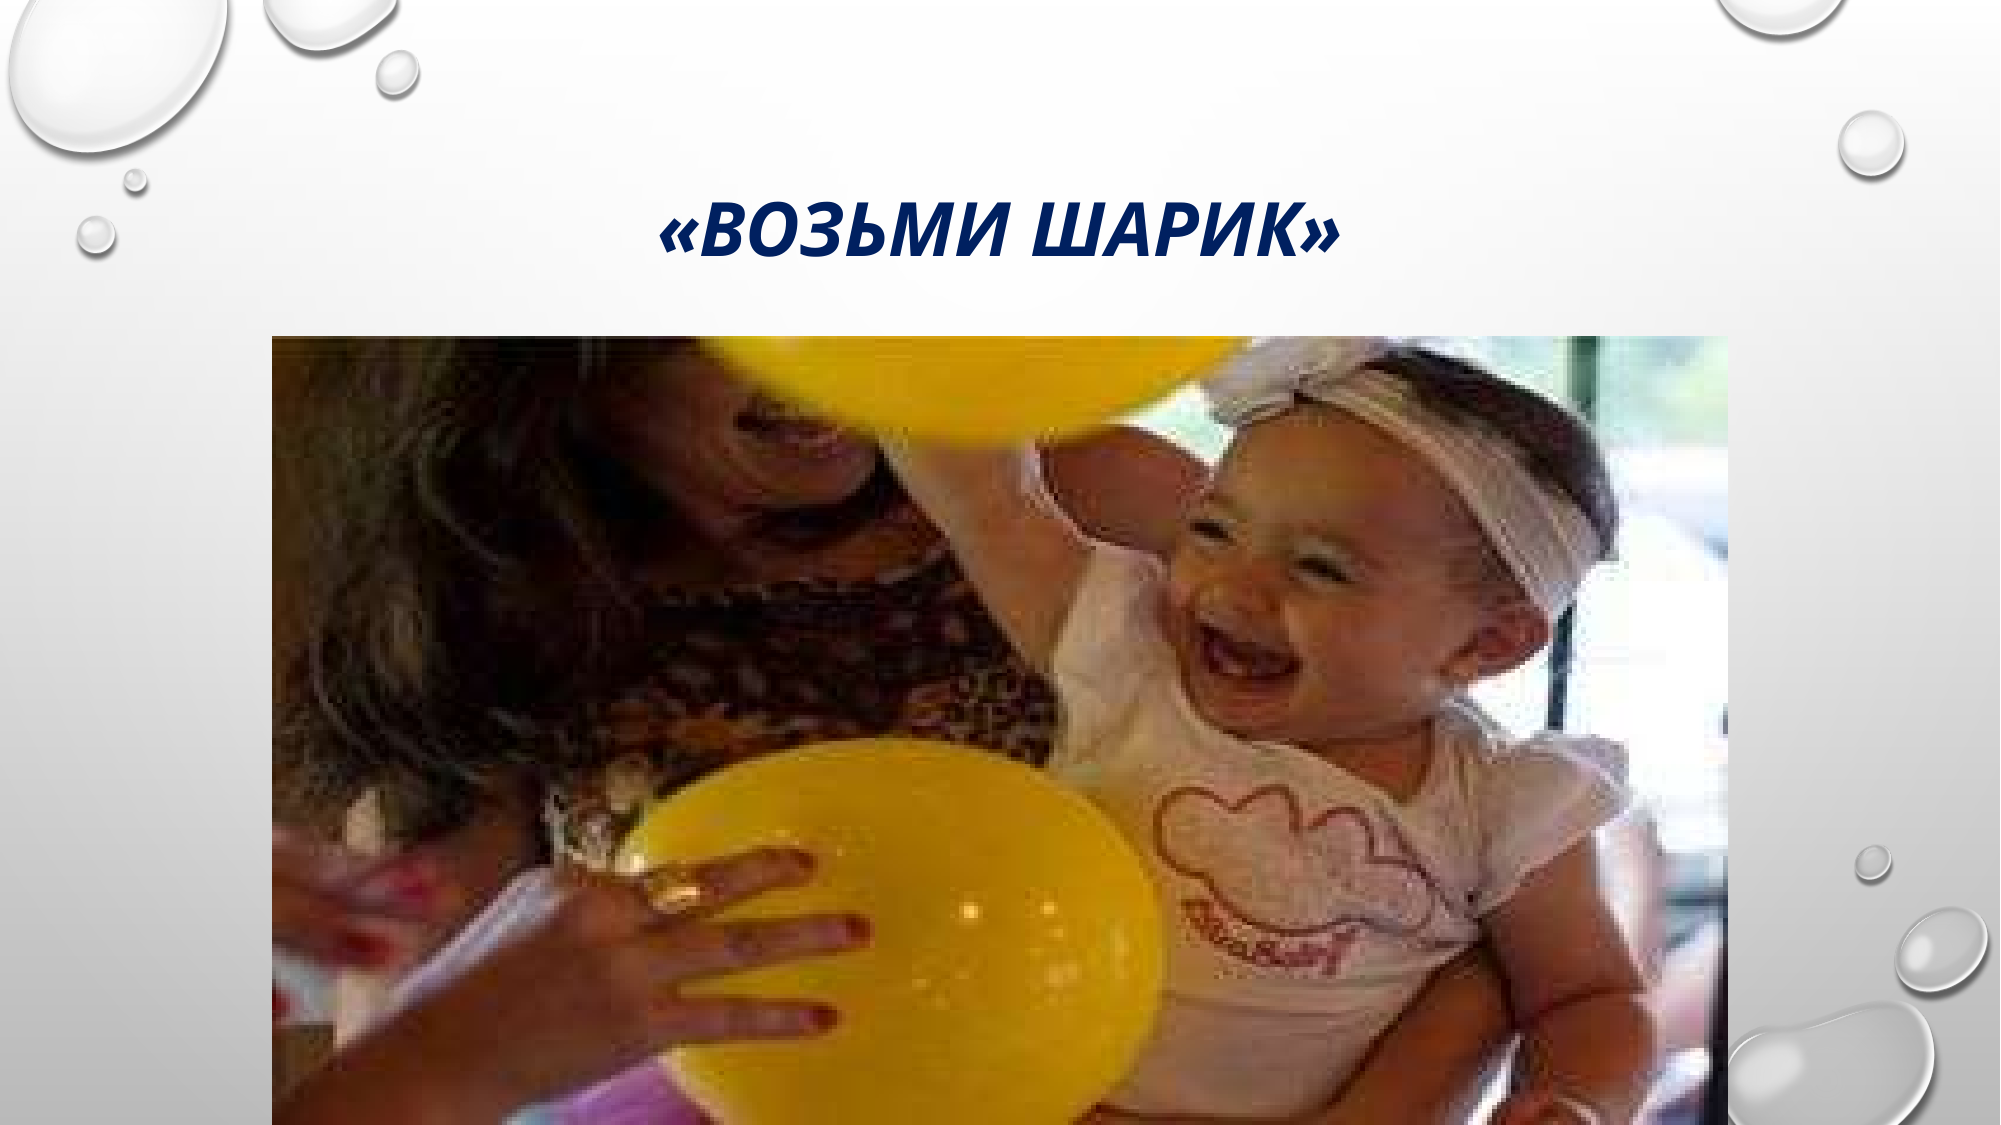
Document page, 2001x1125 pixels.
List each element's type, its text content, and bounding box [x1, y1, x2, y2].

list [272, 336, 1728, 1125]
title «Возьми шарик» [149, 101, 1851, 364]
picture [0, 0, 2000, 1125]
